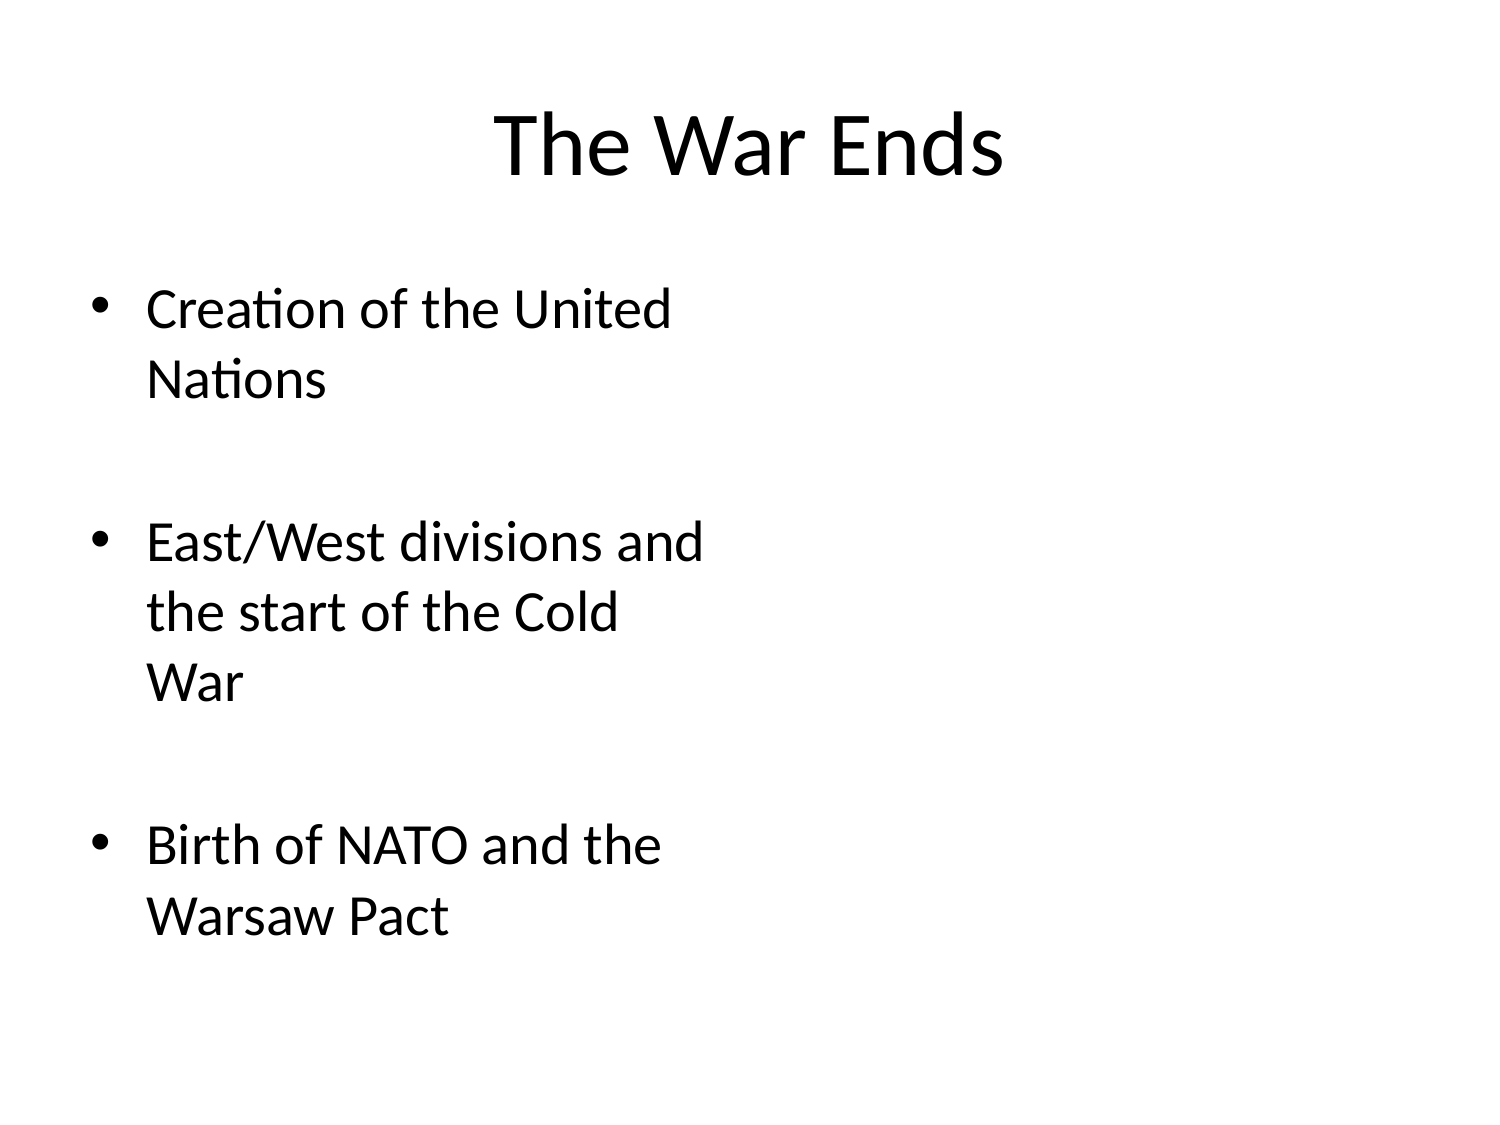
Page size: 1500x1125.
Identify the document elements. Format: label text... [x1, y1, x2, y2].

title The War Ends [75, 45, 1425, 233]
list Creation of the United Nations East/West divisions and the start of the Cold War Birth of NATO and the Warsaw Pact [75, 262, 738, 1005]
